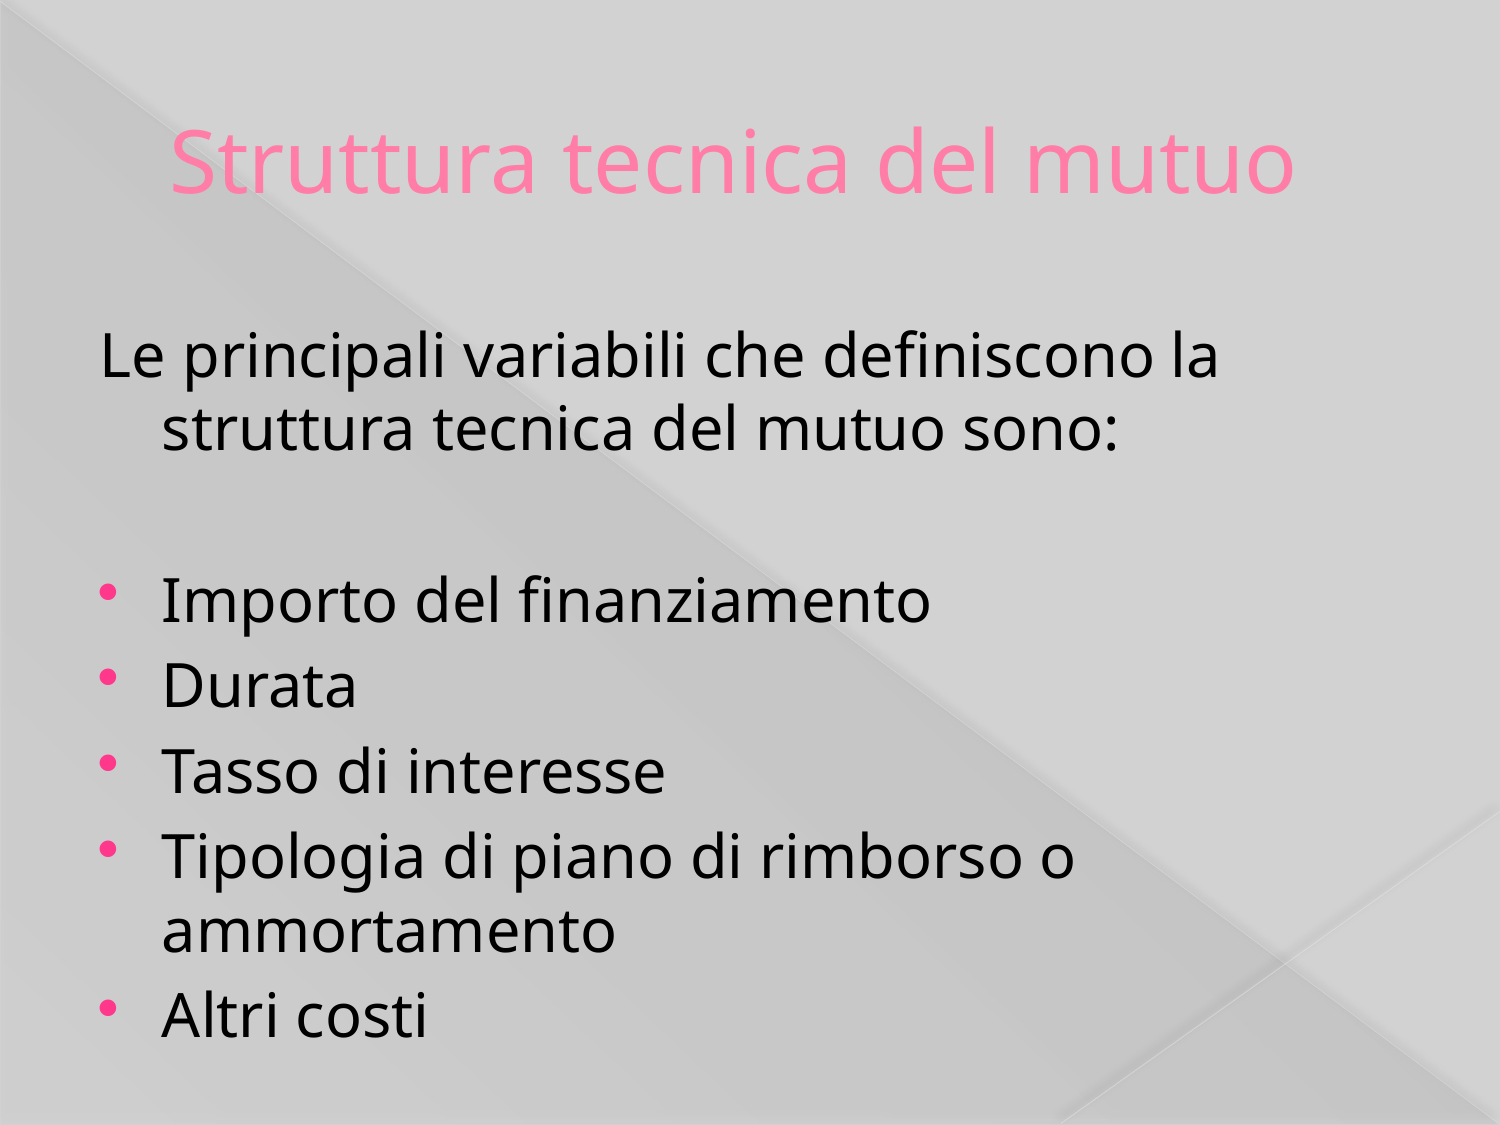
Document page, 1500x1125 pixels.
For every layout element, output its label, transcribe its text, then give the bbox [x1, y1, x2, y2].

title Struttura tecnica del mutuo [75, 43, 1425, 274]
list Le principali variabili che definiscono la struttura tecnica del mutuo sono: Importo del finanziamento Durata Tasso di interesse Tipologia di piano di rimborso o ammortamento Altri costi [75, 308, 1425, 1059]
